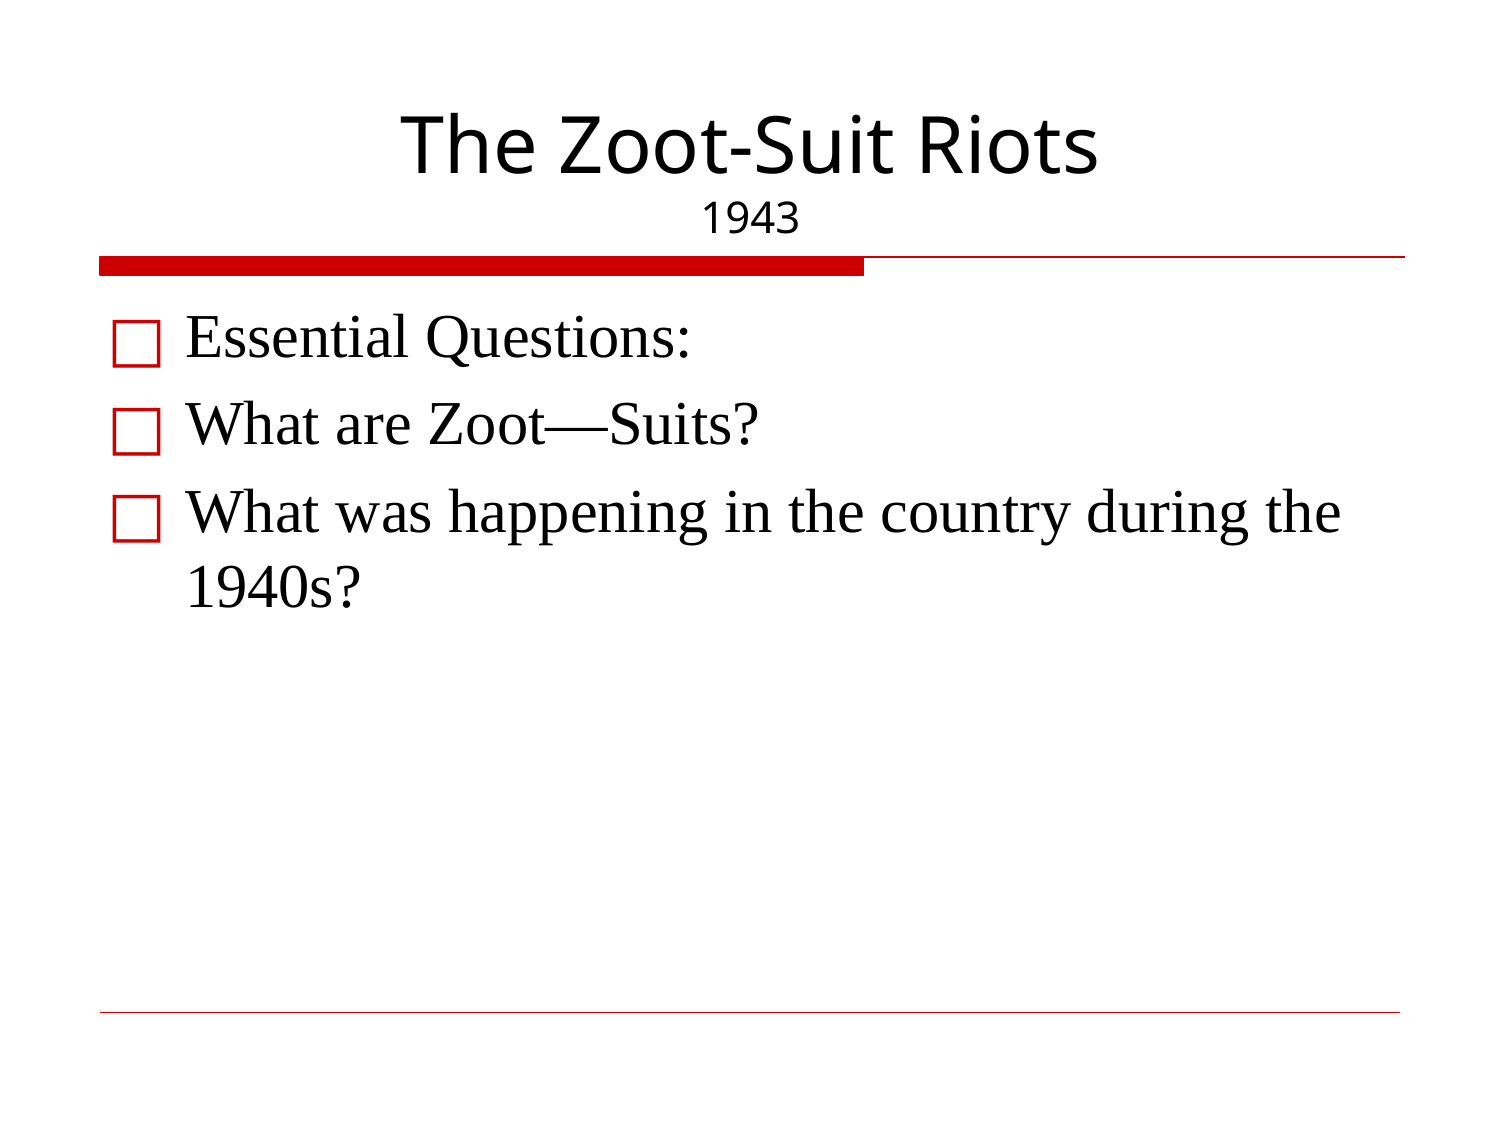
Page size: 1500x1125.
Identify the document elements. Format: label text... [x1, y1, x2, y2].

list Essential Questions: What are Zoot—Suits? What was happening in the country during the 1940s? [92, 287, 1406, 988]
title The Zoot-Suit Riots 1943 [94, 50, 1407, 250]
